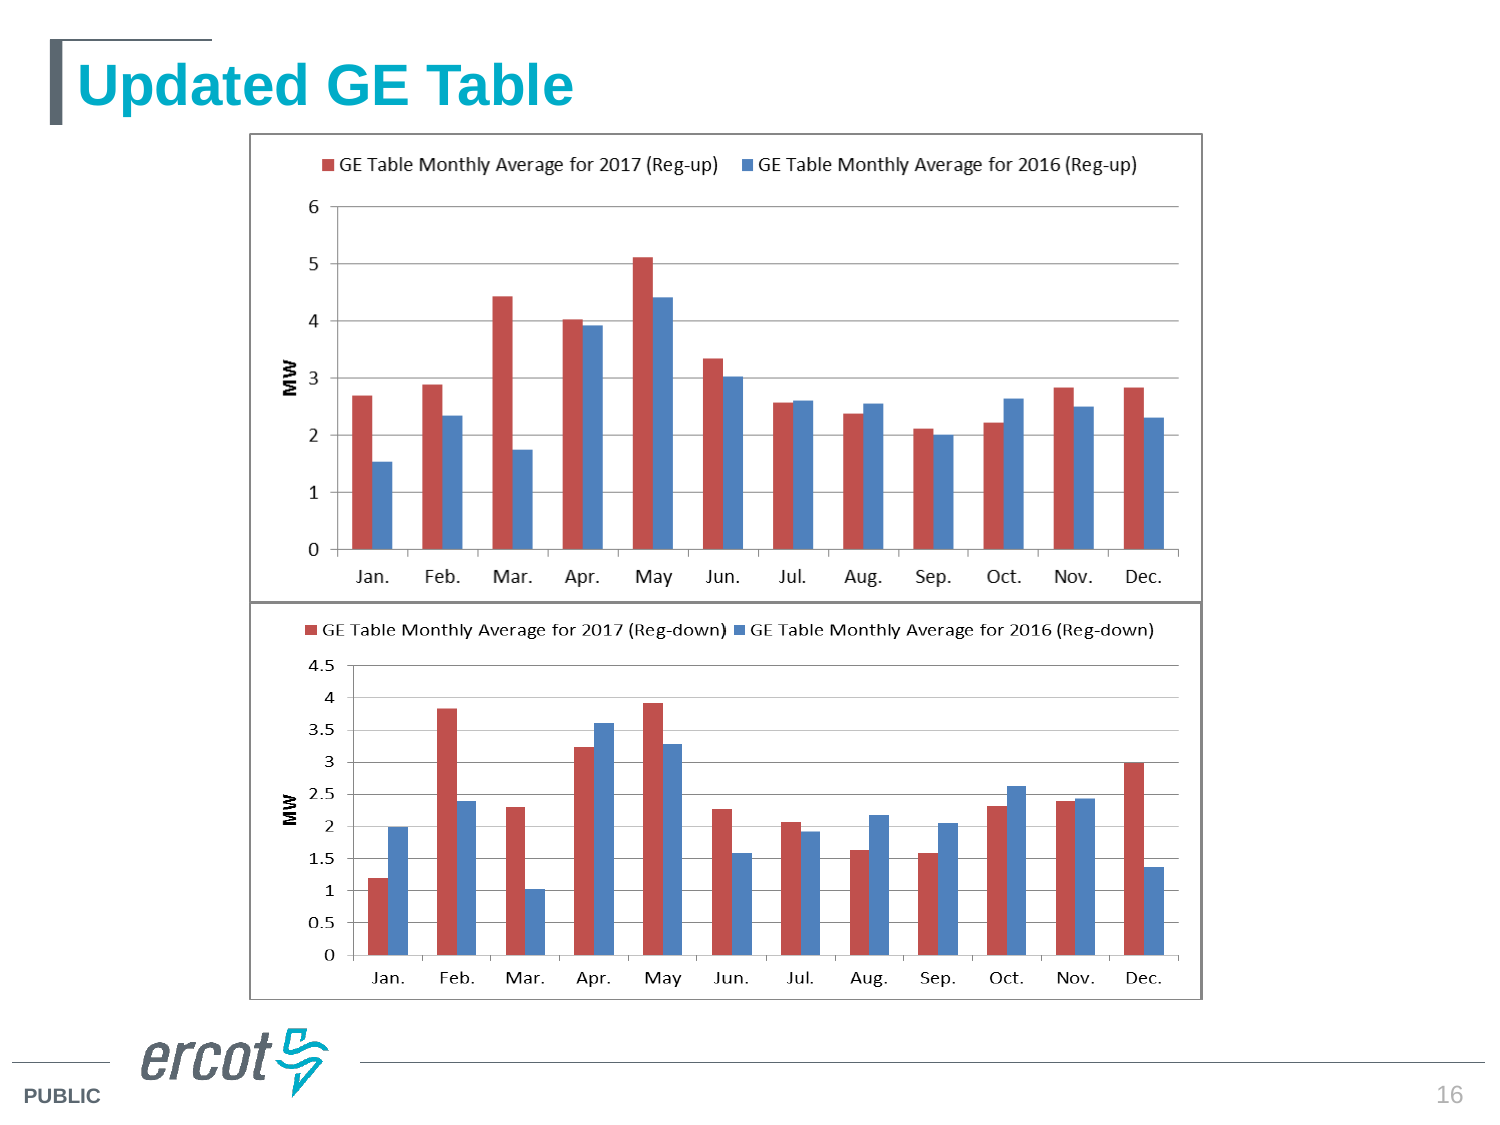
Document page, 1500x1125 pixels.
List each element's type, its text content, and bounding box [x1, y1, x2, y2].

picture [249, 133, 1203, 1001]
title Updated GE Table [62, 39, 1450, 228]
picture [137, 1024, 332, 1100]
slide_number 16 [1412, 1076, 1488, 1112]
